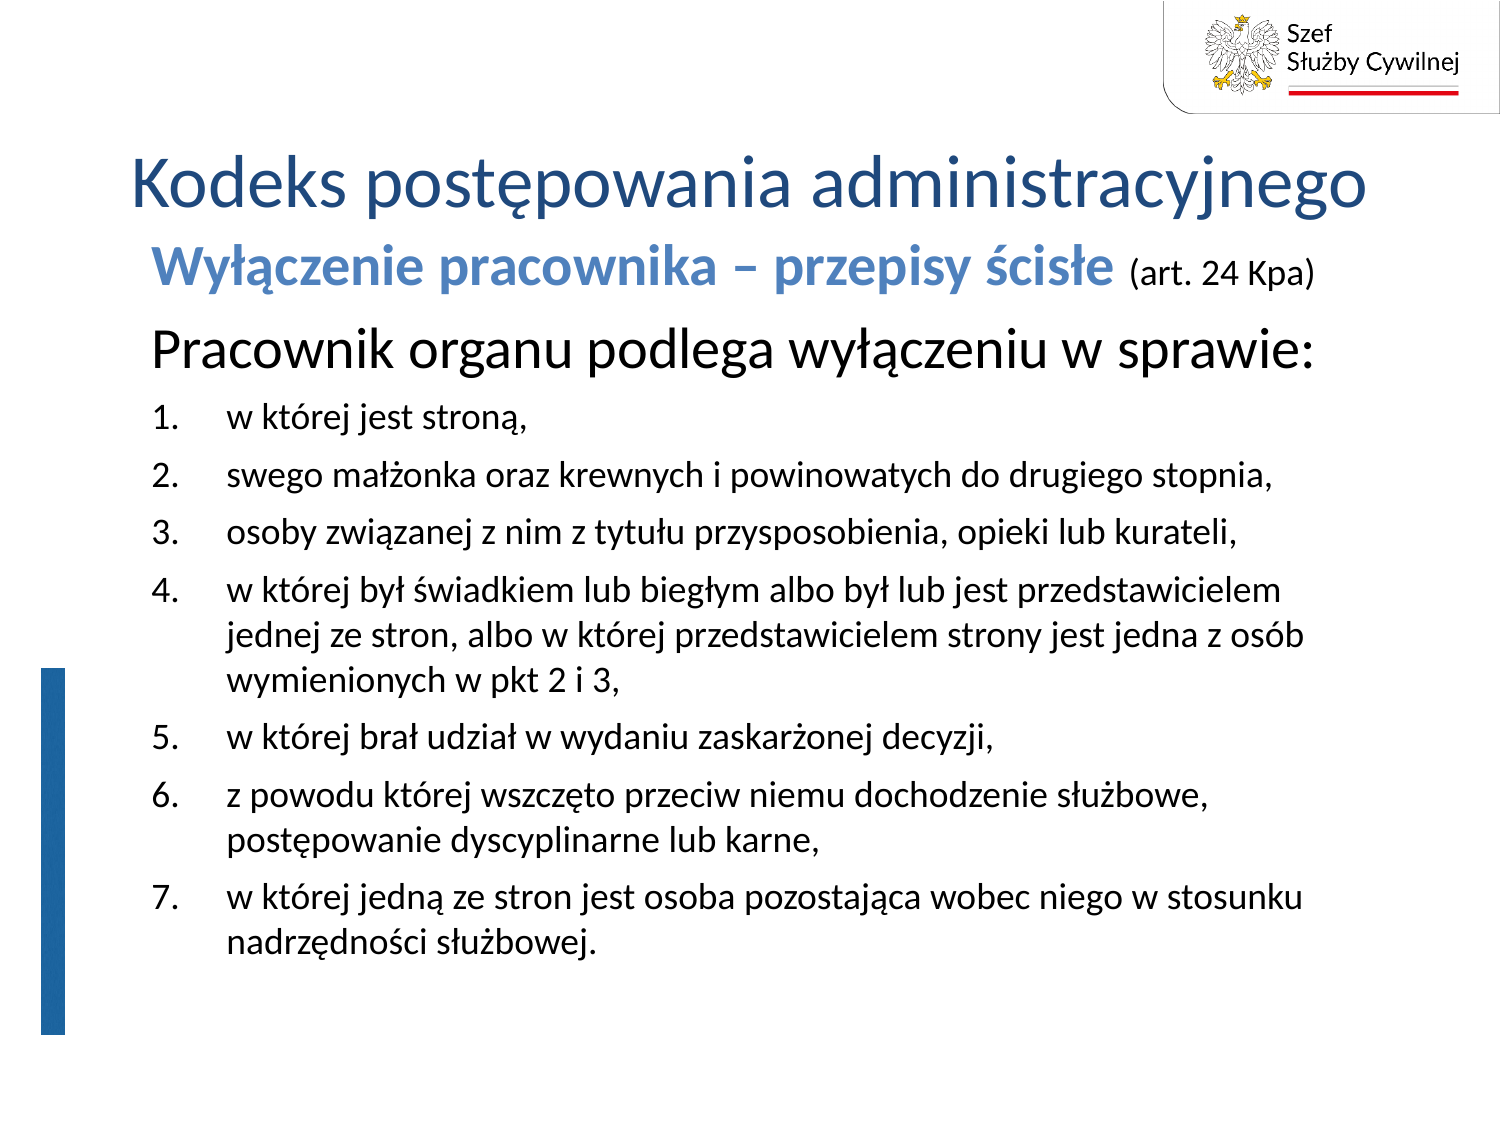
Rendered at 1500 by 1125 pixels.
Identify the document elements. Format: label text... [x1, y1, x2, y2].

picture [1163, 0, 1500, 114]
title Kodeks postępowania administracyjnego [100, 125, 1400, 250]
picture [41, 668, 65, 1035]
text_box Wyłączenie pracownika – przepisy ścisłe (art. 24 Kpa) Pracownik organu podlega wyłączeniu w sprawie: w której jest stroną, swego małżonka oraz krewnych i powinowatych do drugiego stopnia, osoby związanej z nim z tytułu przysposobienia, opieki lub kurateli, w której był świadkiem lub biegłym albo był lub jest przedstawicielem jednej ze stron, albo w której przedstawicielem strony jest jedna z osób wymienionych w pkt 2 i 3, w której brał udział w wydaniu zaskarżonej decyzji, z powodu której wszczęto przeciw niemu dochodzenie służbowe, postępowanie dyscyplinarne lub karne, w której jedną ze stron jest osoba pozostająca wobec niego w stosunku nadrzędności służbowej. [136, 219, 1364, 970]
